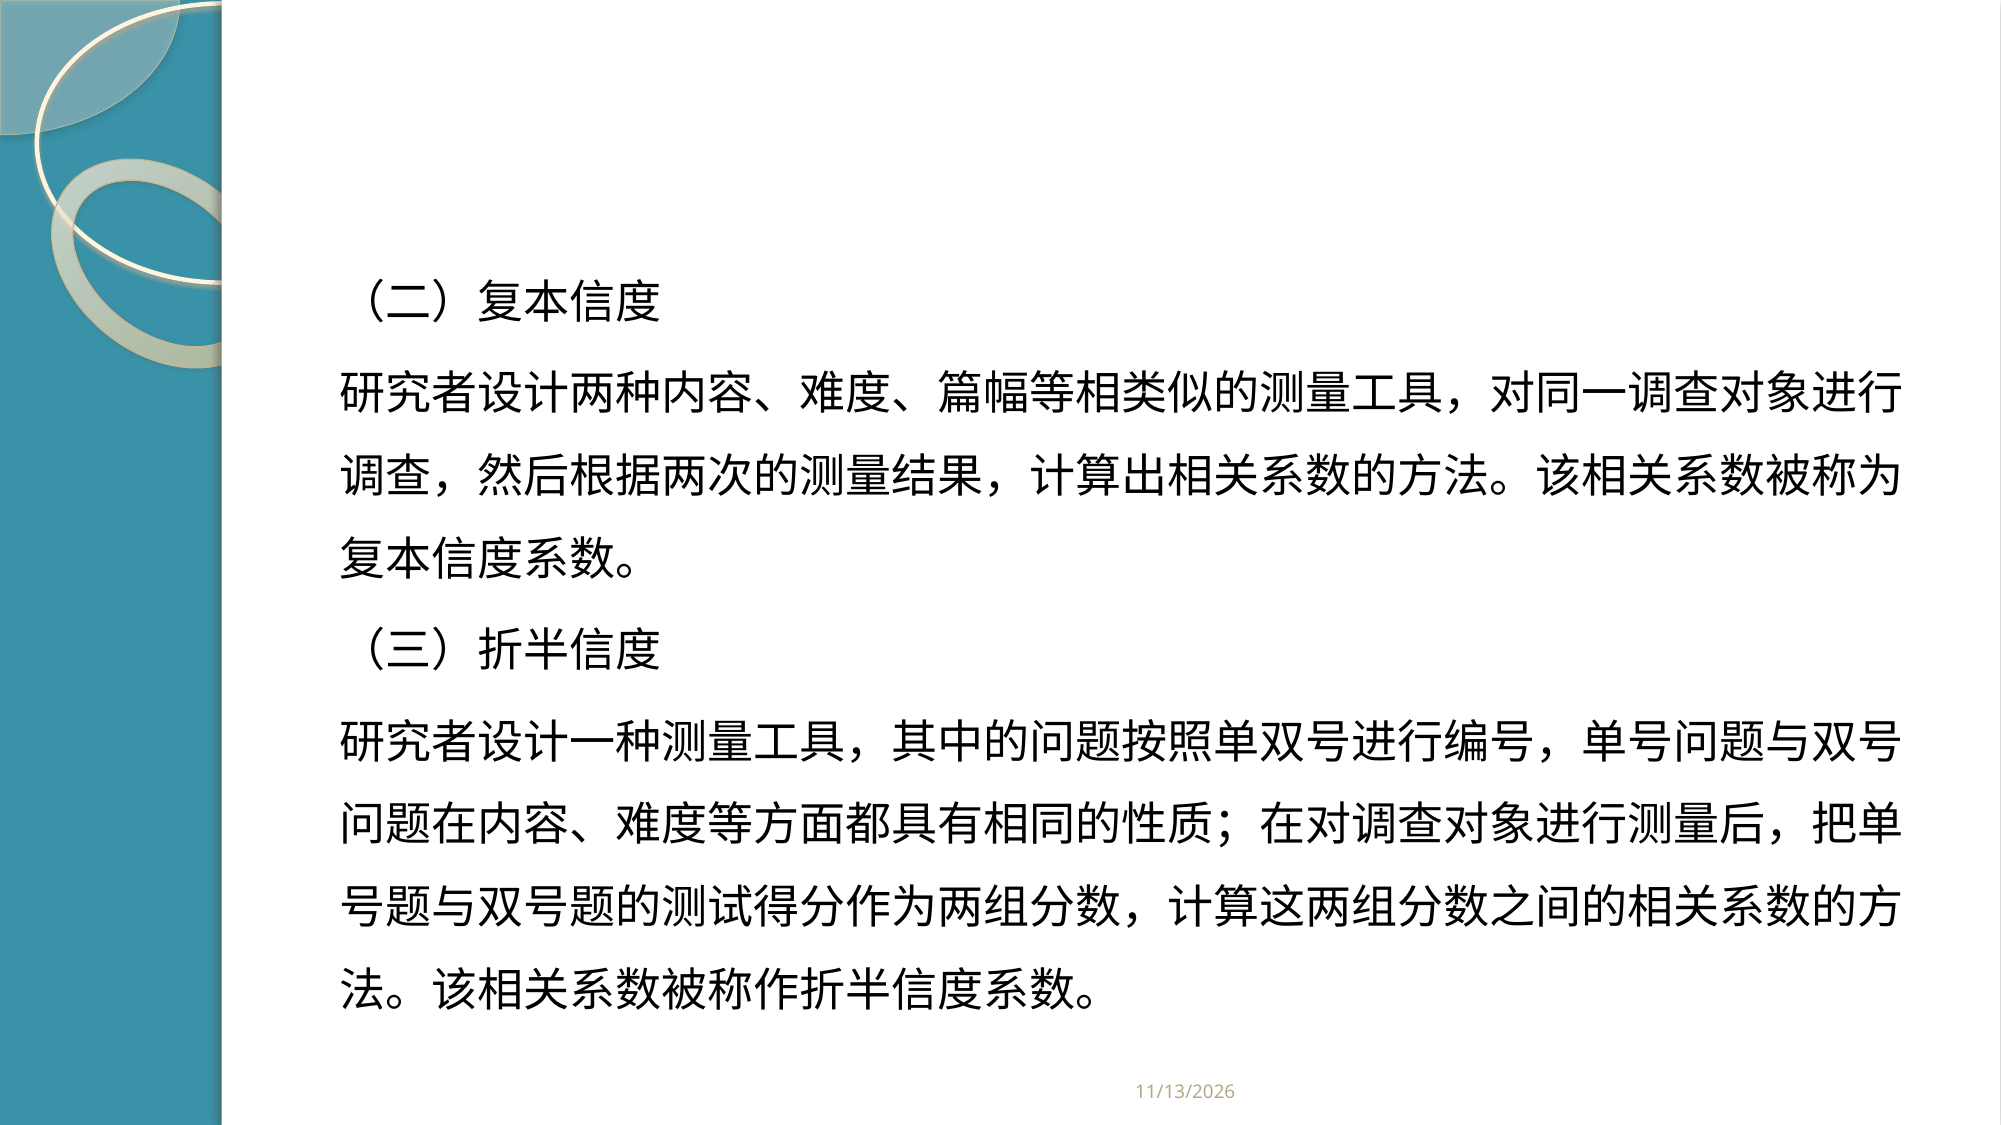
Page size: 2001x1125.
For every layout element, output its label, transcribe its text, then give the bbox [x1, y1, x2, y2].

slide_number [783, 1034, 1250, 1113]
list （二）复本信度 研究者设计两种内容、难度、篇幅等相类似的测量工具，对同一调查对象进行调查，然后根据两次的测量结果，计算出相关系数的方法。该相关系数被称为复本信度系数。 （三）折半信度 研究者设计一种测量工具，其中的问题按照单双号进行编号，单号问题与双号问题在内容、难度等方面都具有相同的性质；在对调查对象进行测量后，把单号题与双号题的测试得分作为两组分数，计算这两组分数之间的相关系数的方法。该相关系数被称作折半信度系数。 [313, 237, 1954, 1025]
